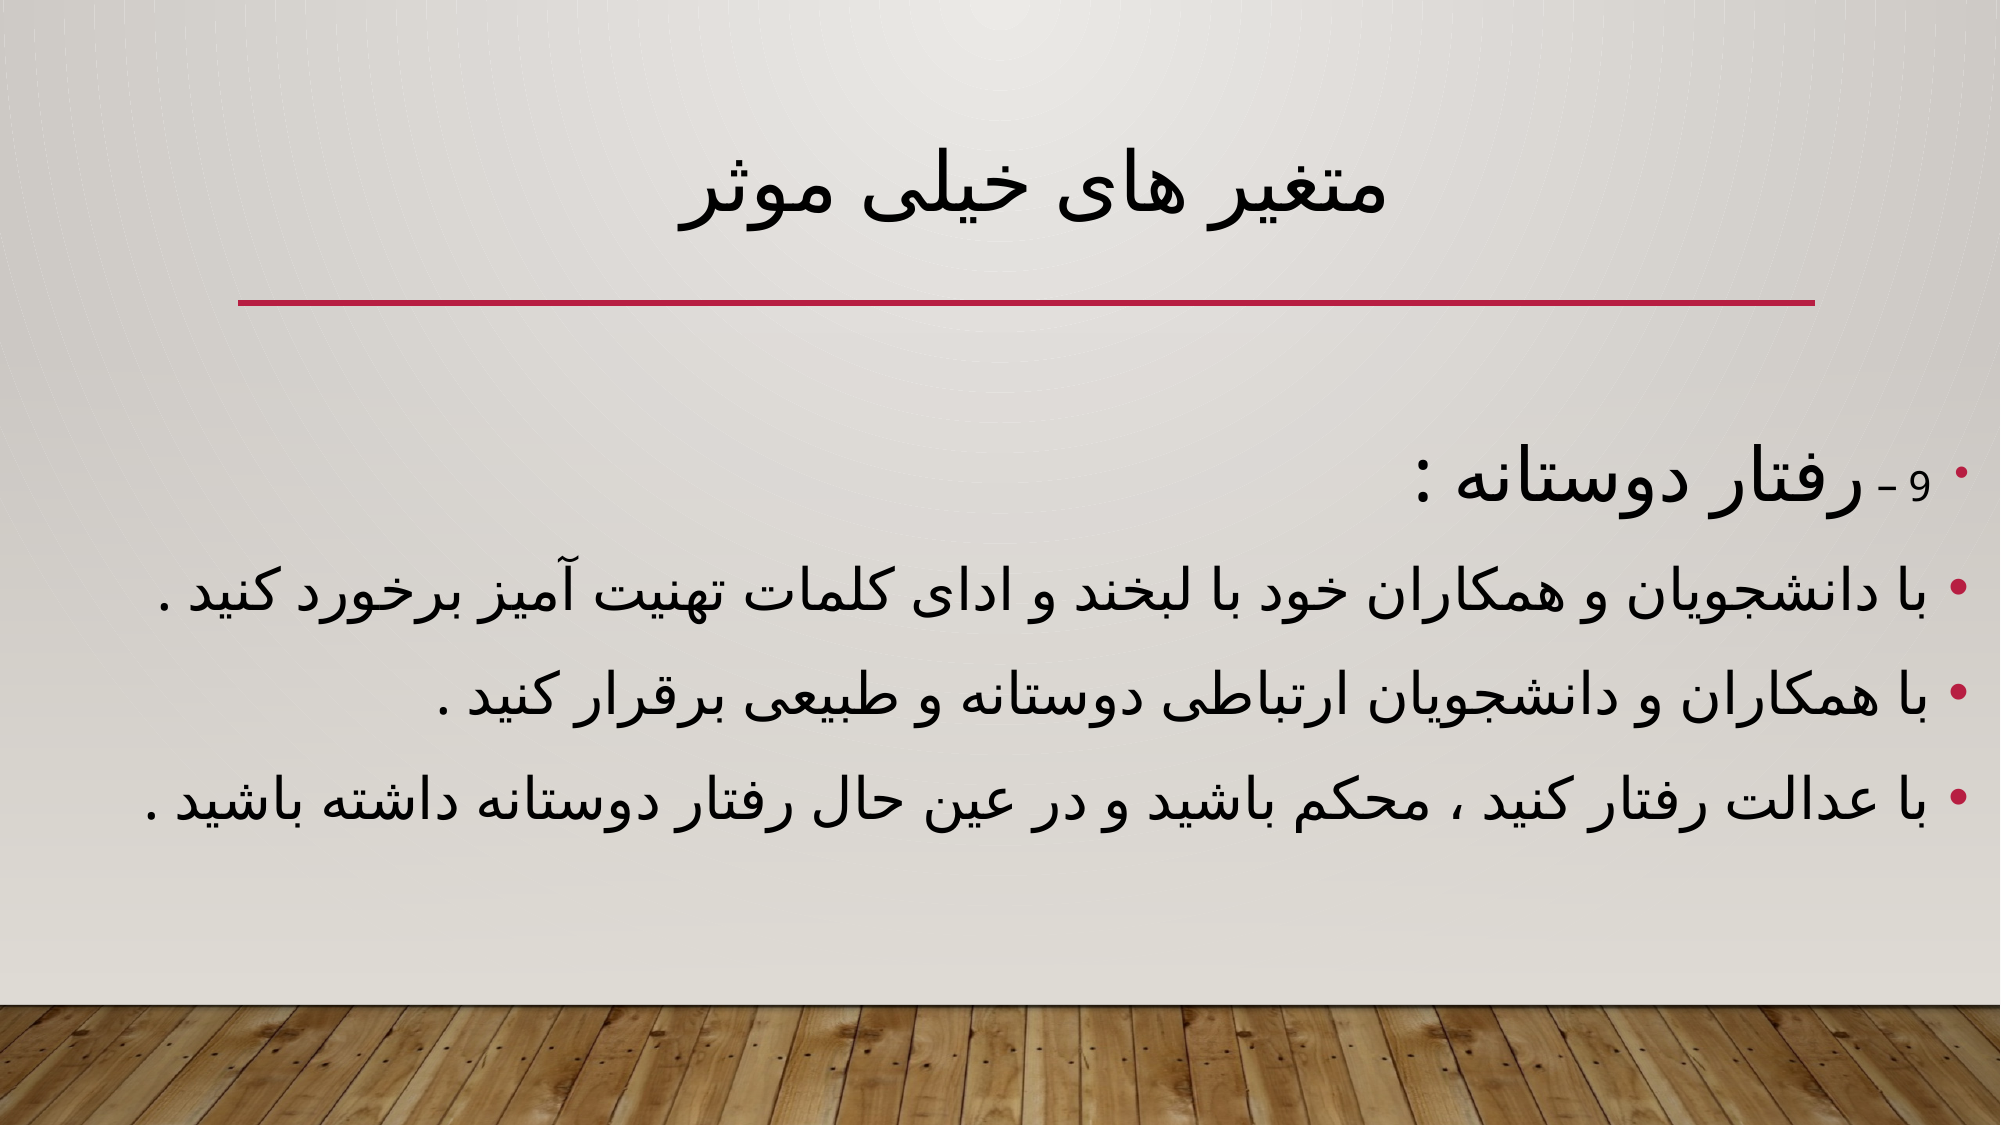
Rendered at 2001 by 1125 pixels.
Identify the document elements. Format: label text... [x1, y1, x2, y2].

title متغیر های خیلی موثر [238, 131, 1814, 305]
picture [0, 1005, 2000, 1125]
list 9 – رفتار دوستانه : با دانشجویان و همکاران خود با لبخند و ادای کلمات تهنیت آمیز برخورد کنید . با همکاران و دانشجویان ارتباطی دوستانه و طبیعی برقرار کنید . با عدالت رفتار کنید ، محکم باشید و در عین حال رفتار دوستانه داشته باشید . [16, 330, 1984, 993]
